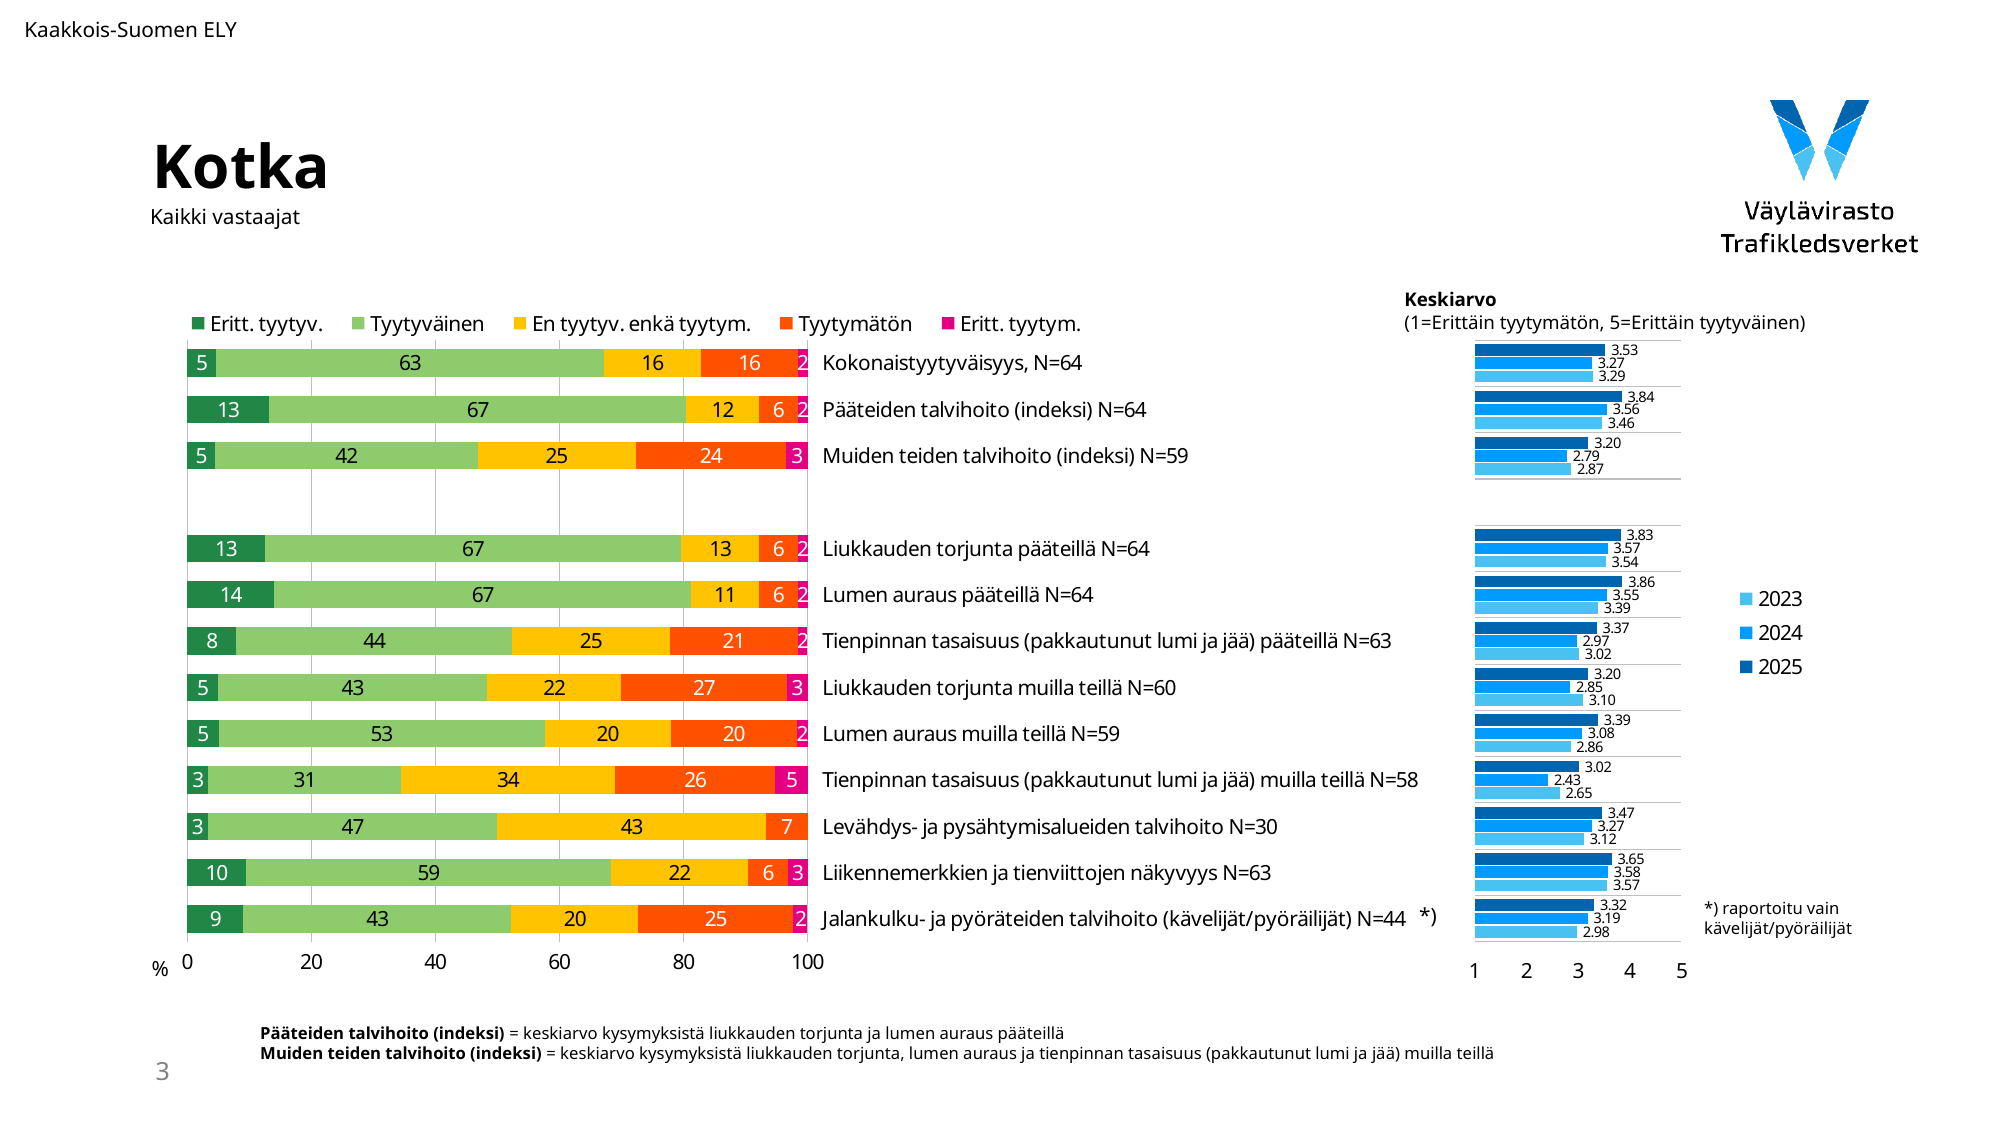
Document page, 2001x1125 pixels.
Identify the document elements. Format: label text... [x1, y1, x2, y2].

title Kotka [137, 59, 1555, 278]
text_box Kaakkois-Suomen ELY [9, 9, 252, 50]
text_box Kaikki vastaajat [135, 196, 315, 237]
text_box % [136, 948, 184, 989]
text_box *) raportoitu vain kävelijät/pyöräilijät [1822, 890, 1868, 945]
text_box Keskiarvo (1=Erittäin tyytymätön, 5=Erittäin tyytyväinen) [1389, 280, 1826, 341]
picture [1682, 62, 1958, 292]
text_box Pääteiden talvihoito (indeksi) = keskiarvo kysymyksistä liukkauden torjunta ja lumen auraus pääteillä Muiden teiden talvihoito (indeksi) = keskiarvo kysymyksistä liukkauden torjunta, lumen auraus ja tienpinnan tasaisuus (pakkautunut lumi ja jää) muilla teillä [245, 1015, 1520, 1094]
chart [168, 281, 1822, 985]
footer [0, 1042, 675, 1103]
